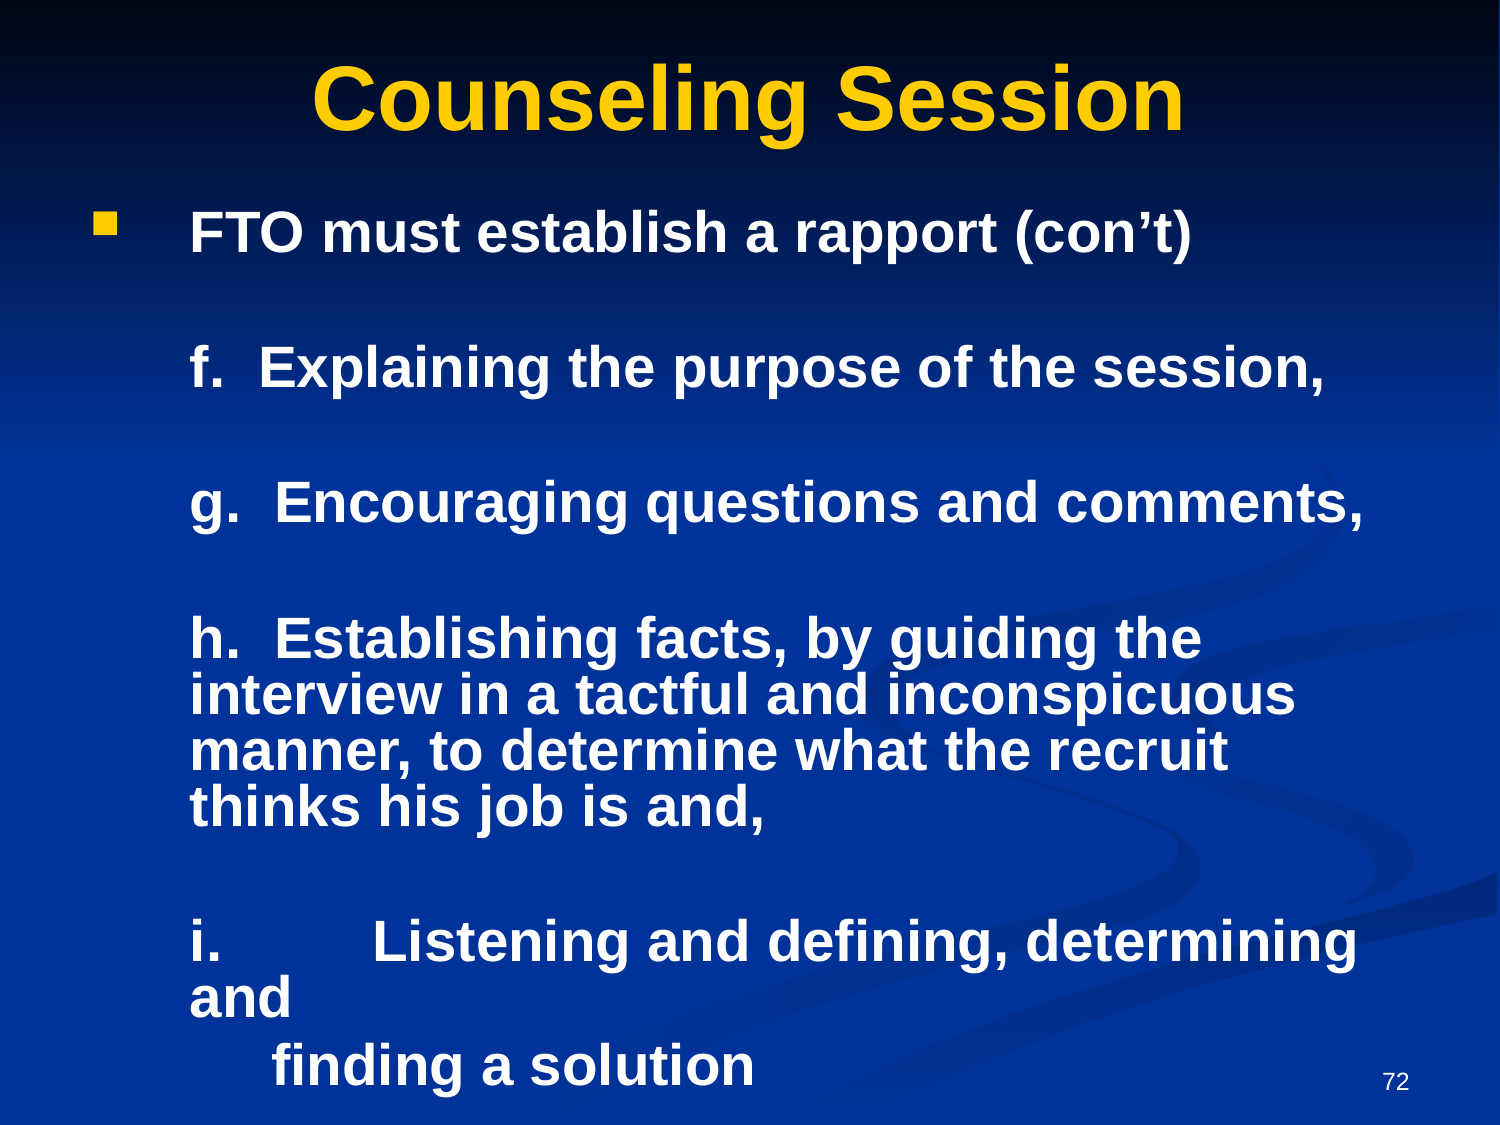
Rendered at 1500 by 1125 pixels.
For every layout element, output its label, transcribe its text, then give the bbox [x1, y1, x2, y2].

list FTO must establish a rapport (con’t) f. Explaining the purpose of the session, g. Encouraging questions and comments, h. Establishing facts, by guiding the interview in a tactful and inconspicuous manner, to determine what the recruit thinks his job is and, i. Listening and defining, determining and finding a solution [74, 199, 1426, 1076]
slide_number 72 [1074, 1076, 1426, 1104]
title Counseling Session [74, 0, 1426, 188]
